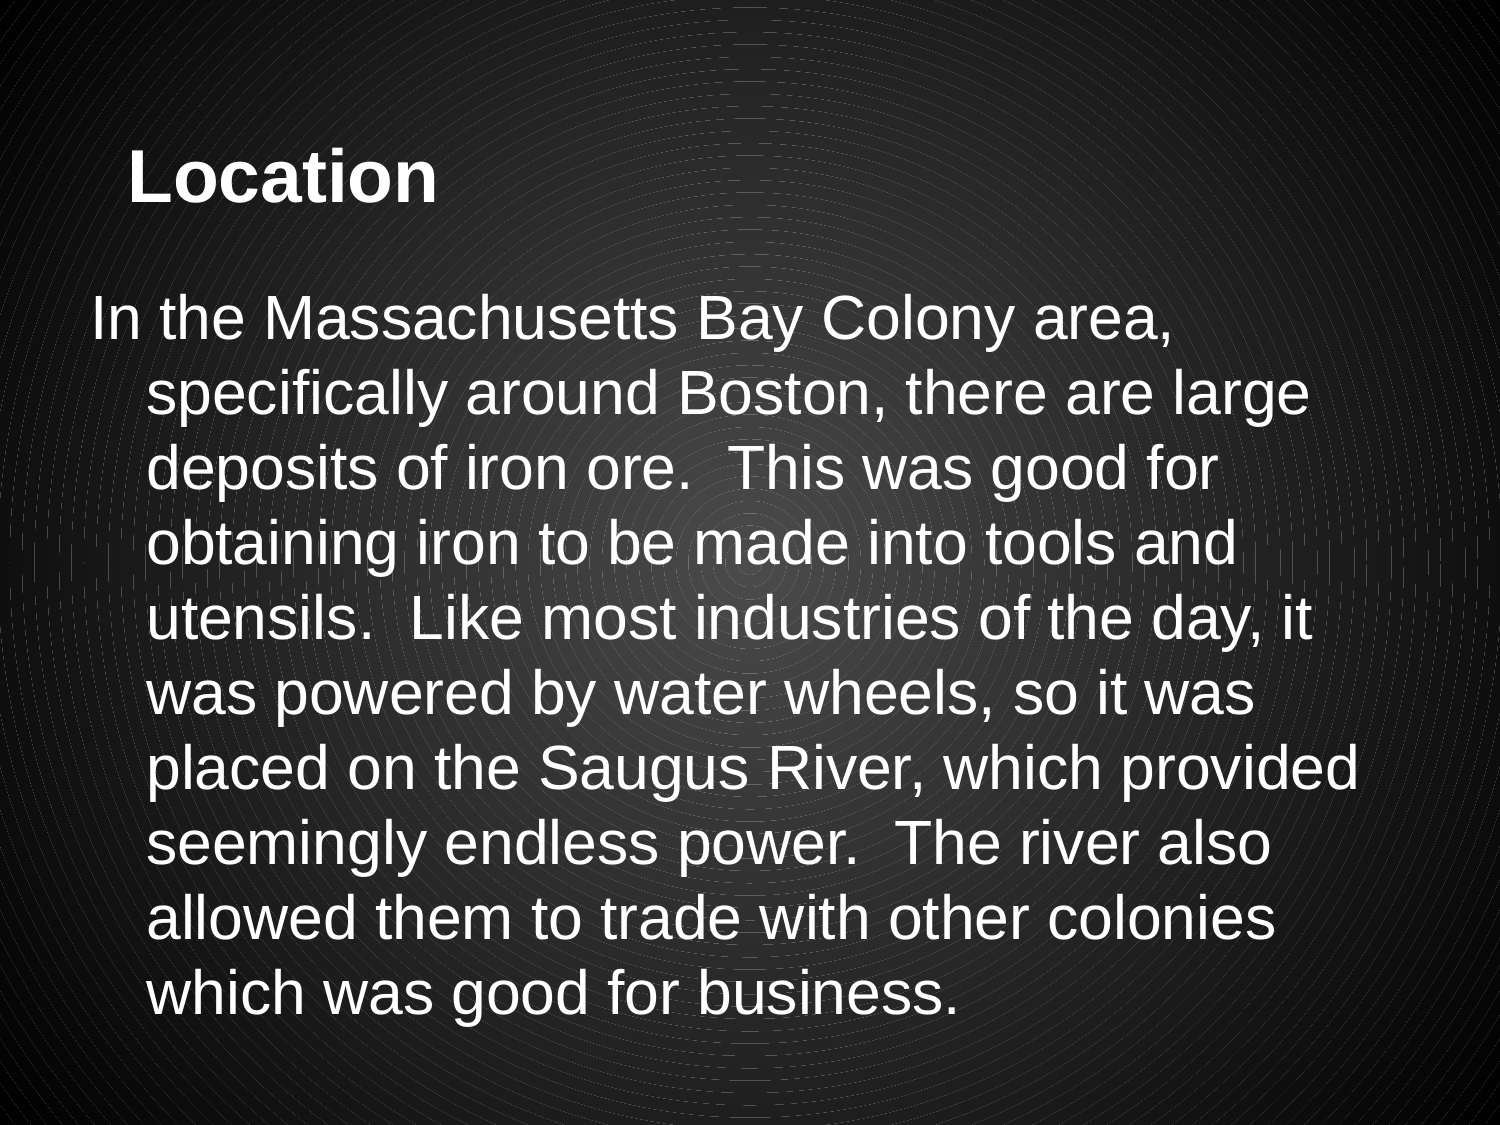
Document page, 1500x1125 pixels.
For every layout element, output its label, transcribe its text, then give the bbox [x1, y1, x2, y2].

list In the Massachusetts Bay Colony area, specifically around Boston, there are large deposits of iron ore. This was good for obtaining iron to be made into tools and utensils. Like most industries of the day, it was powered by water wheels, so it was placed on the Saugus River, which provided seemingly endless power. The river also allowed them to trade with other colonies which was good for business. [75, 262, 1425, 1078]
title Location [75, 45, 1425, 233]
